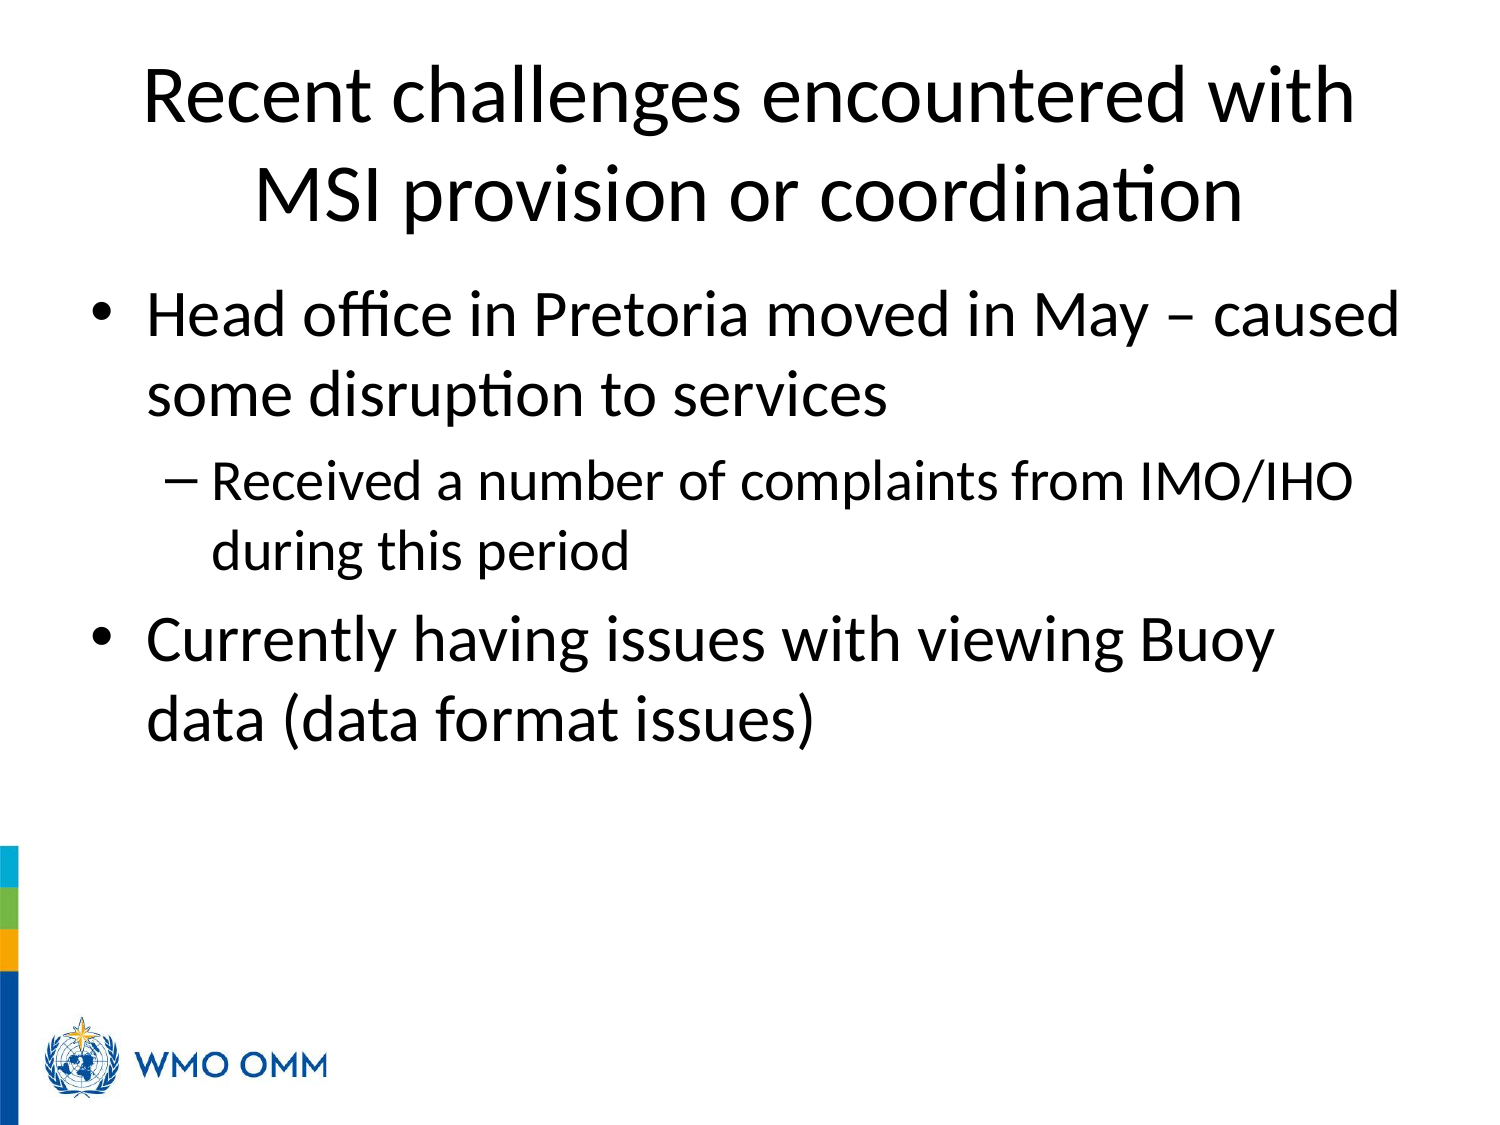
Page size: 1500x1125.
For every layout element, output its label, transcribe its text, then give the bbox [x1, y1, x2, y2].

list Head office in Pretoria moved in May – caused some disruption to services Received a number of complaints from IMO/IHO during this period Currently having issues with viewing Buoy data (data format issues) [75, 262, 1425, 1032]
picture [0, 845, 327, 1125]
title Recent challenges encountered with MSI provision or coordination [75, 45, 1425, 233]
